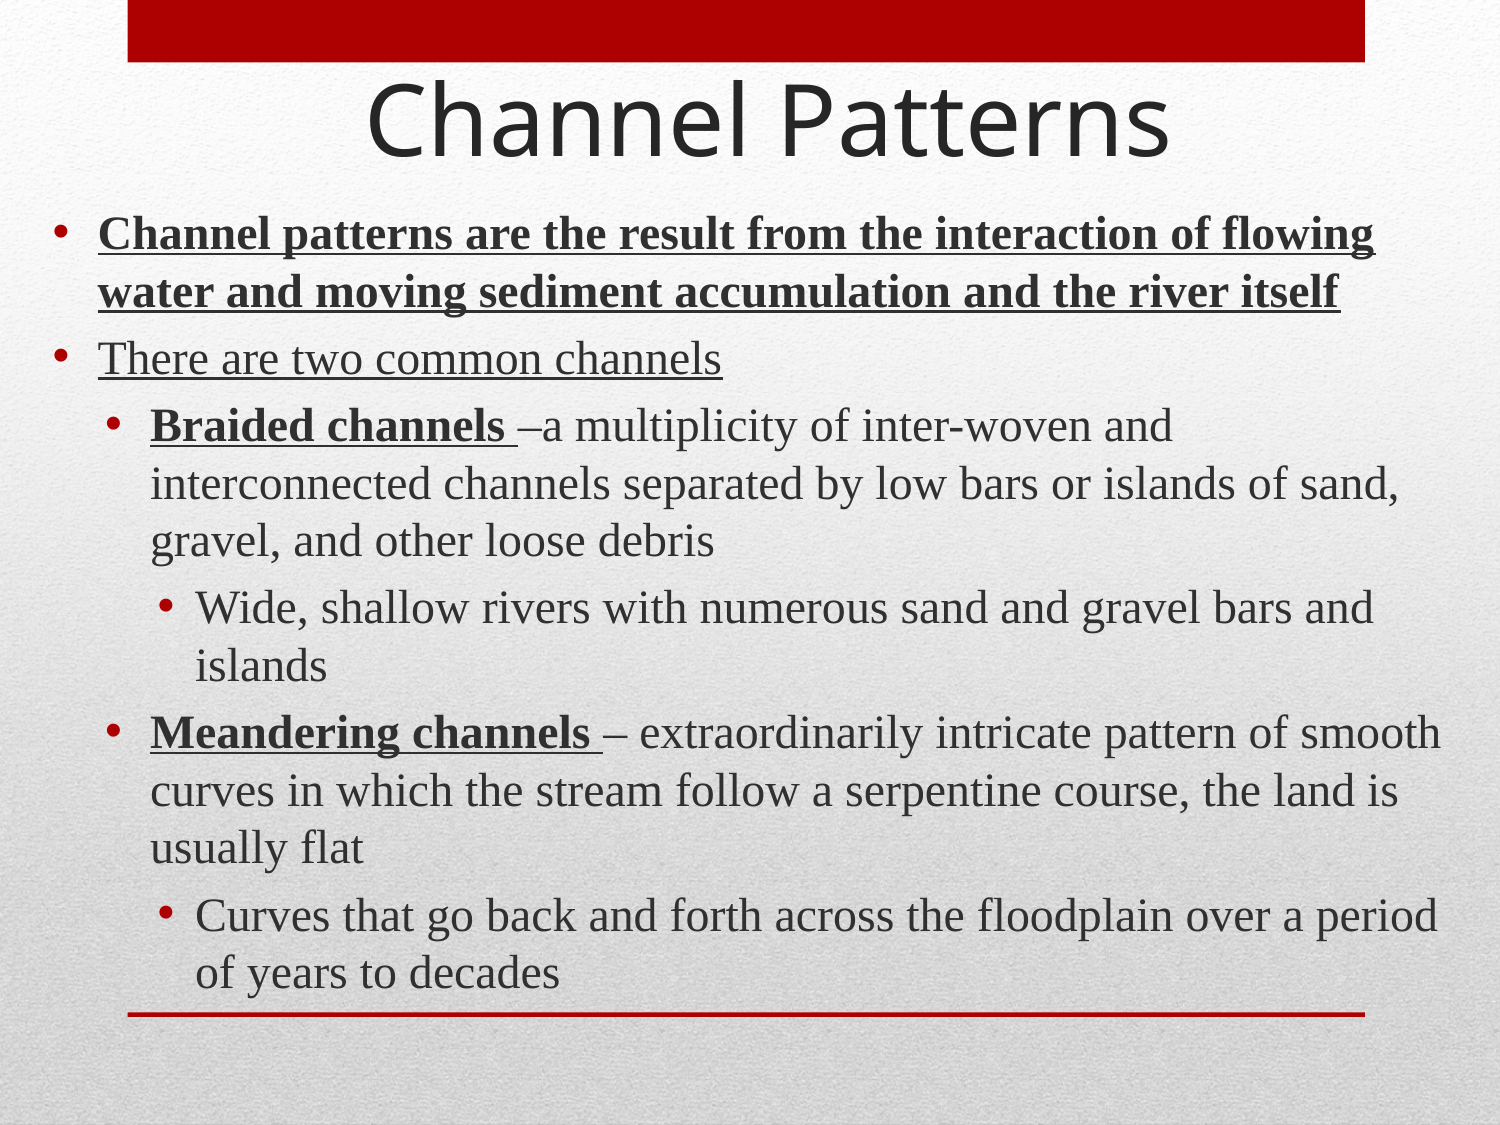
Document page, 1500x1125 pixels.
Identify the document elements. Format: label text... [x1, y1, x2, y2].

list Channel patterns are the result from the interaction of flowing water and moving sediment accumulation and the river itself There are two common channels Braided channels –a multiplicity of inter-woven and interconnected channels separated by low bars or islands of sand, gravel, and other loose debris Wide, shallow rivers with numerous sand and gravel bars and islands Meandering channels – extraordinarily intricate pattern of smooth curves in which the stream follow a serpentine course, the land is usually flat Curves that go back and forth across the floodplain over a period of years to decades [37, 187, 1475, 1013]
title Channel Patterns [200, 0, 1338, 184]
